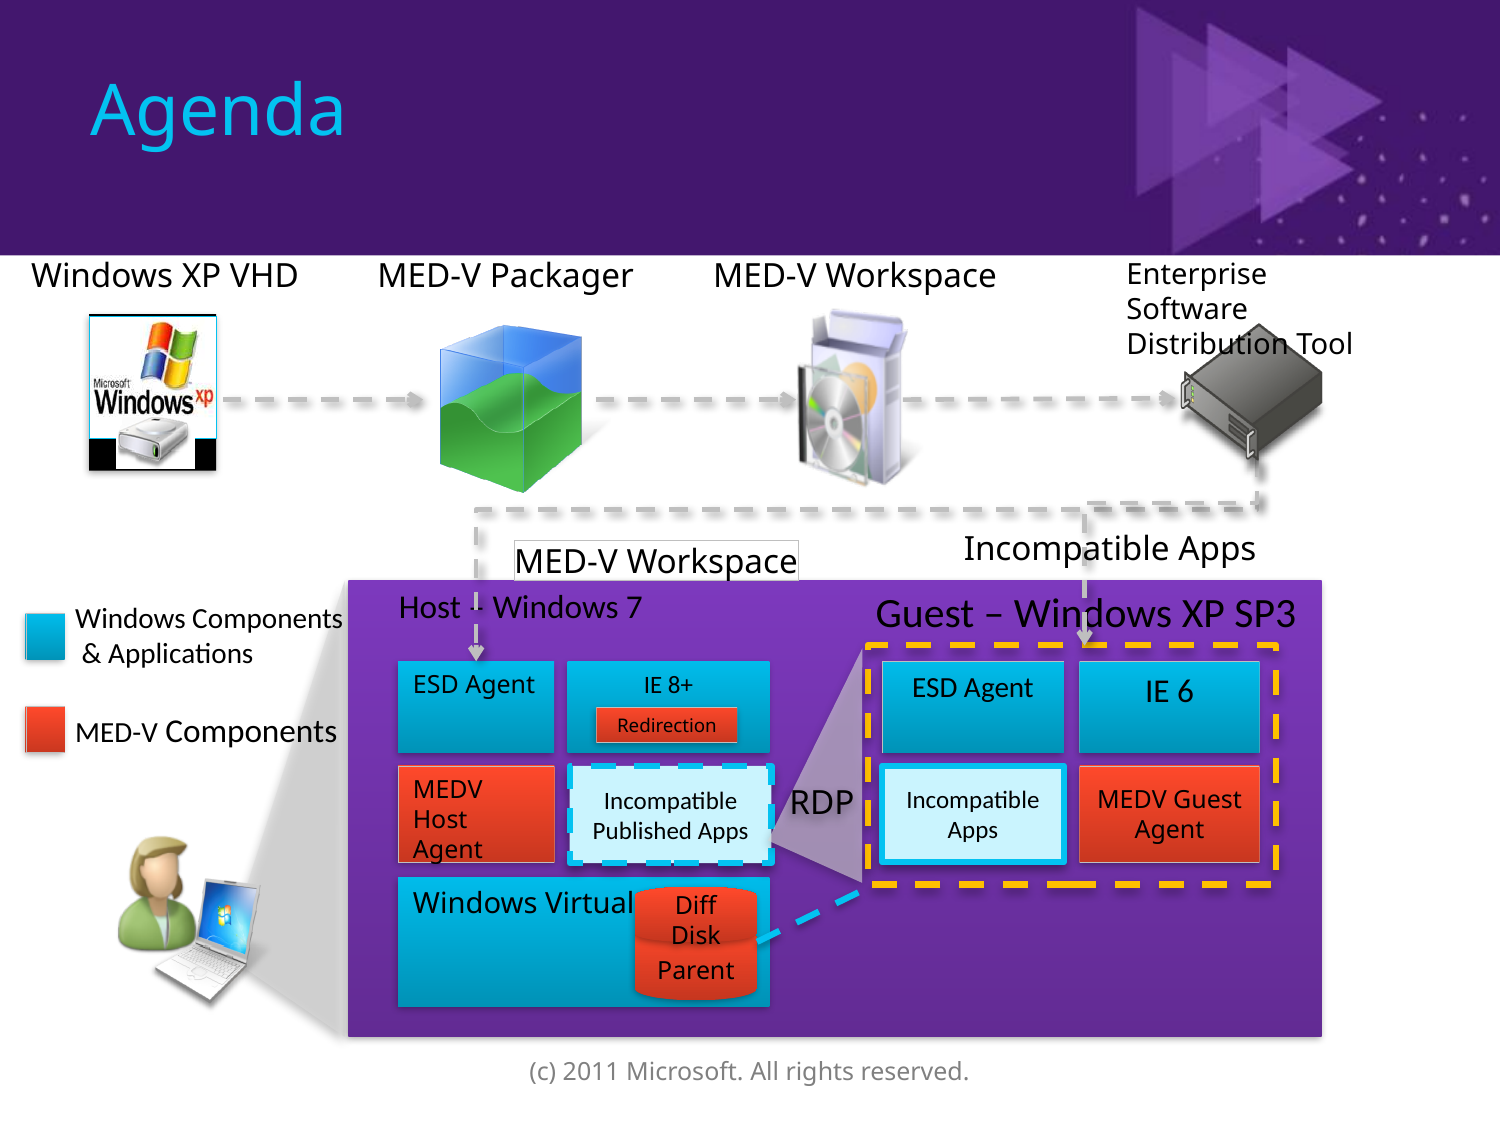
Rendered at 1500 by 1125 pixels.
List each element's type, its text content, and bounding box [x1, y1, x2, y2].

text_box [397, 706, 758, 1001]
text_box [858, 577, 967, 646]
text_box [716, 253, 995, 496]
picture [0, 0, 1500, 255]
footer (c) 2011 Microsoft. All rights reserved. [512, 1045, 988, 1103]
title Agenda [75, 56, 1425, 244]
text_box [569, 648, 1065, 884]
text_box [33, 253, 297, 471]
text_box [381, 253, 631, 515]
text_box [1126, 255, 1389, 481]
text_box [116, 577, 1322, 1037]
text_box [1068, 577, 1315, 885]
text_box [972, 326, 1258, 646]
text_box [25, 705, 340, 753]
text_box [25, 599, 346, 671]
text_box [475, 325, 967, 662]
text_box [756, 886, 871, 943]
